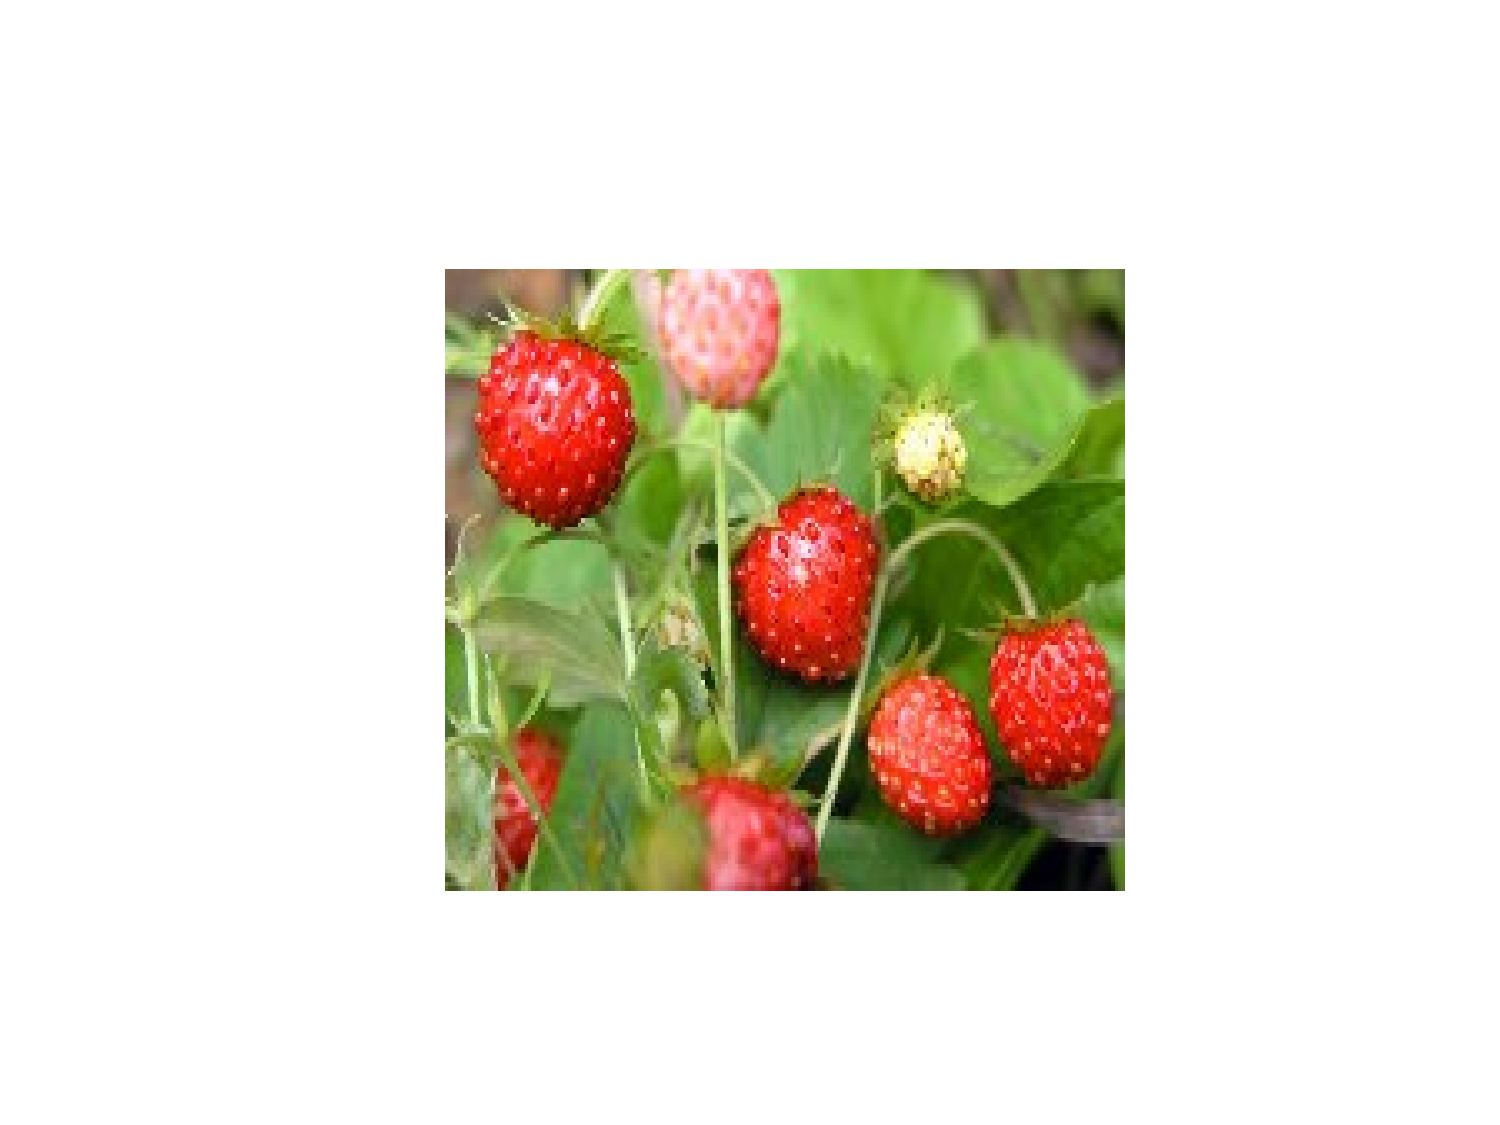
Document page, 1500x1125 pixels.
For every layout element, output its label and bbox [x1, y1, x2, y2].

list [445, 269, 1126, 891]
